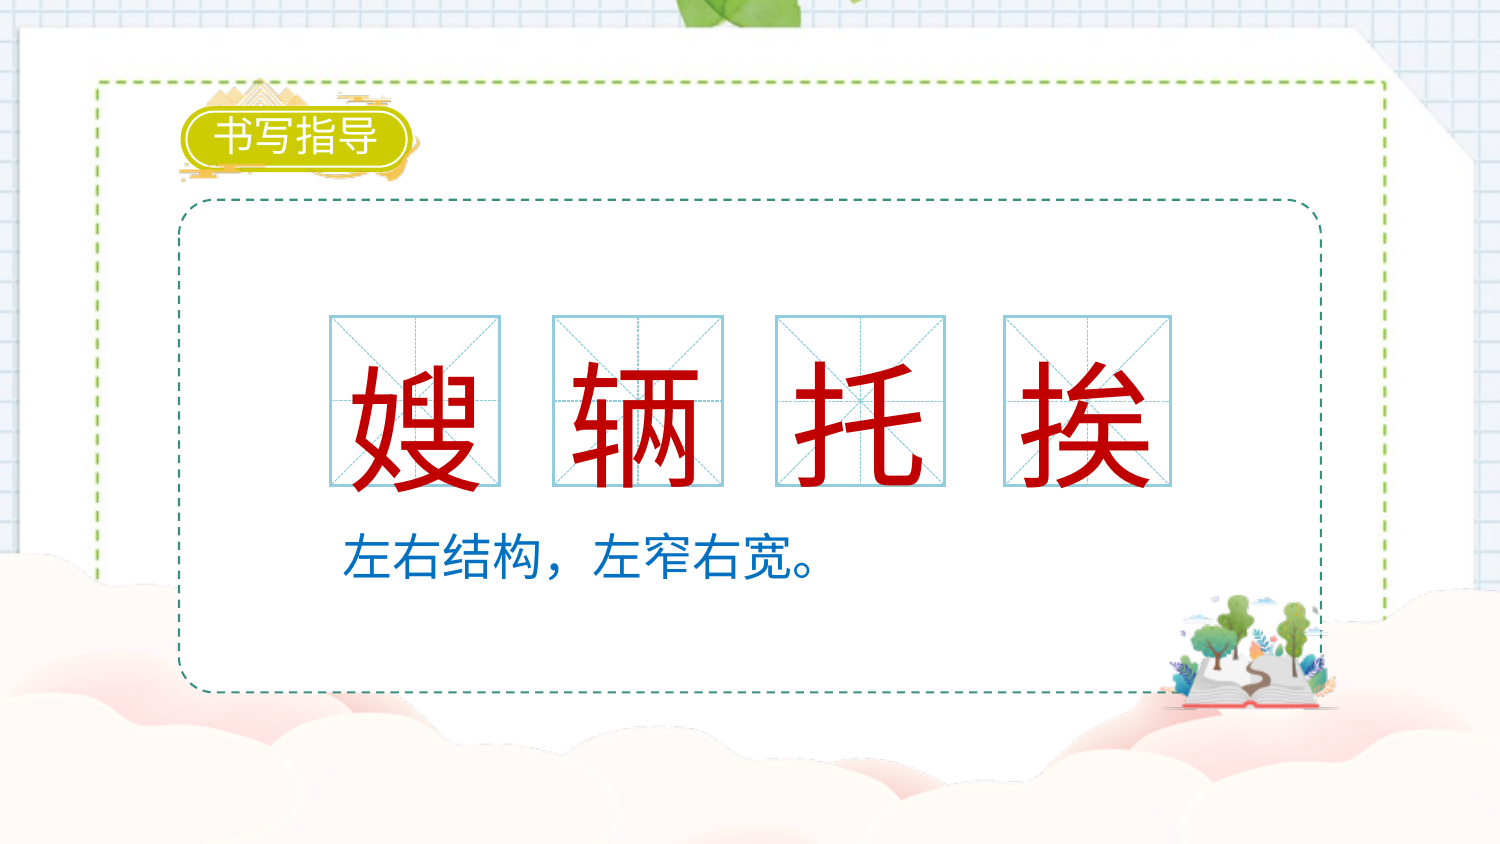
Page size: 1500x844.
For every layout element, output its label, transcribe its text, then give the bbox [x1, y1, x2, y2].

picture [0, 0, 1500, 844]
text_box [514, 283, 737, 508]
text_box 左右结构，左窄右宽。 [327, 518, 907, 553]
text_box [737, 283, 980, 508]
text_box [960, 282, 1211, 491]
text_box [177, 198, 1322, 553]
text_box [178, 78, 420, 182]
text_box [294, 286, 537, 511]
